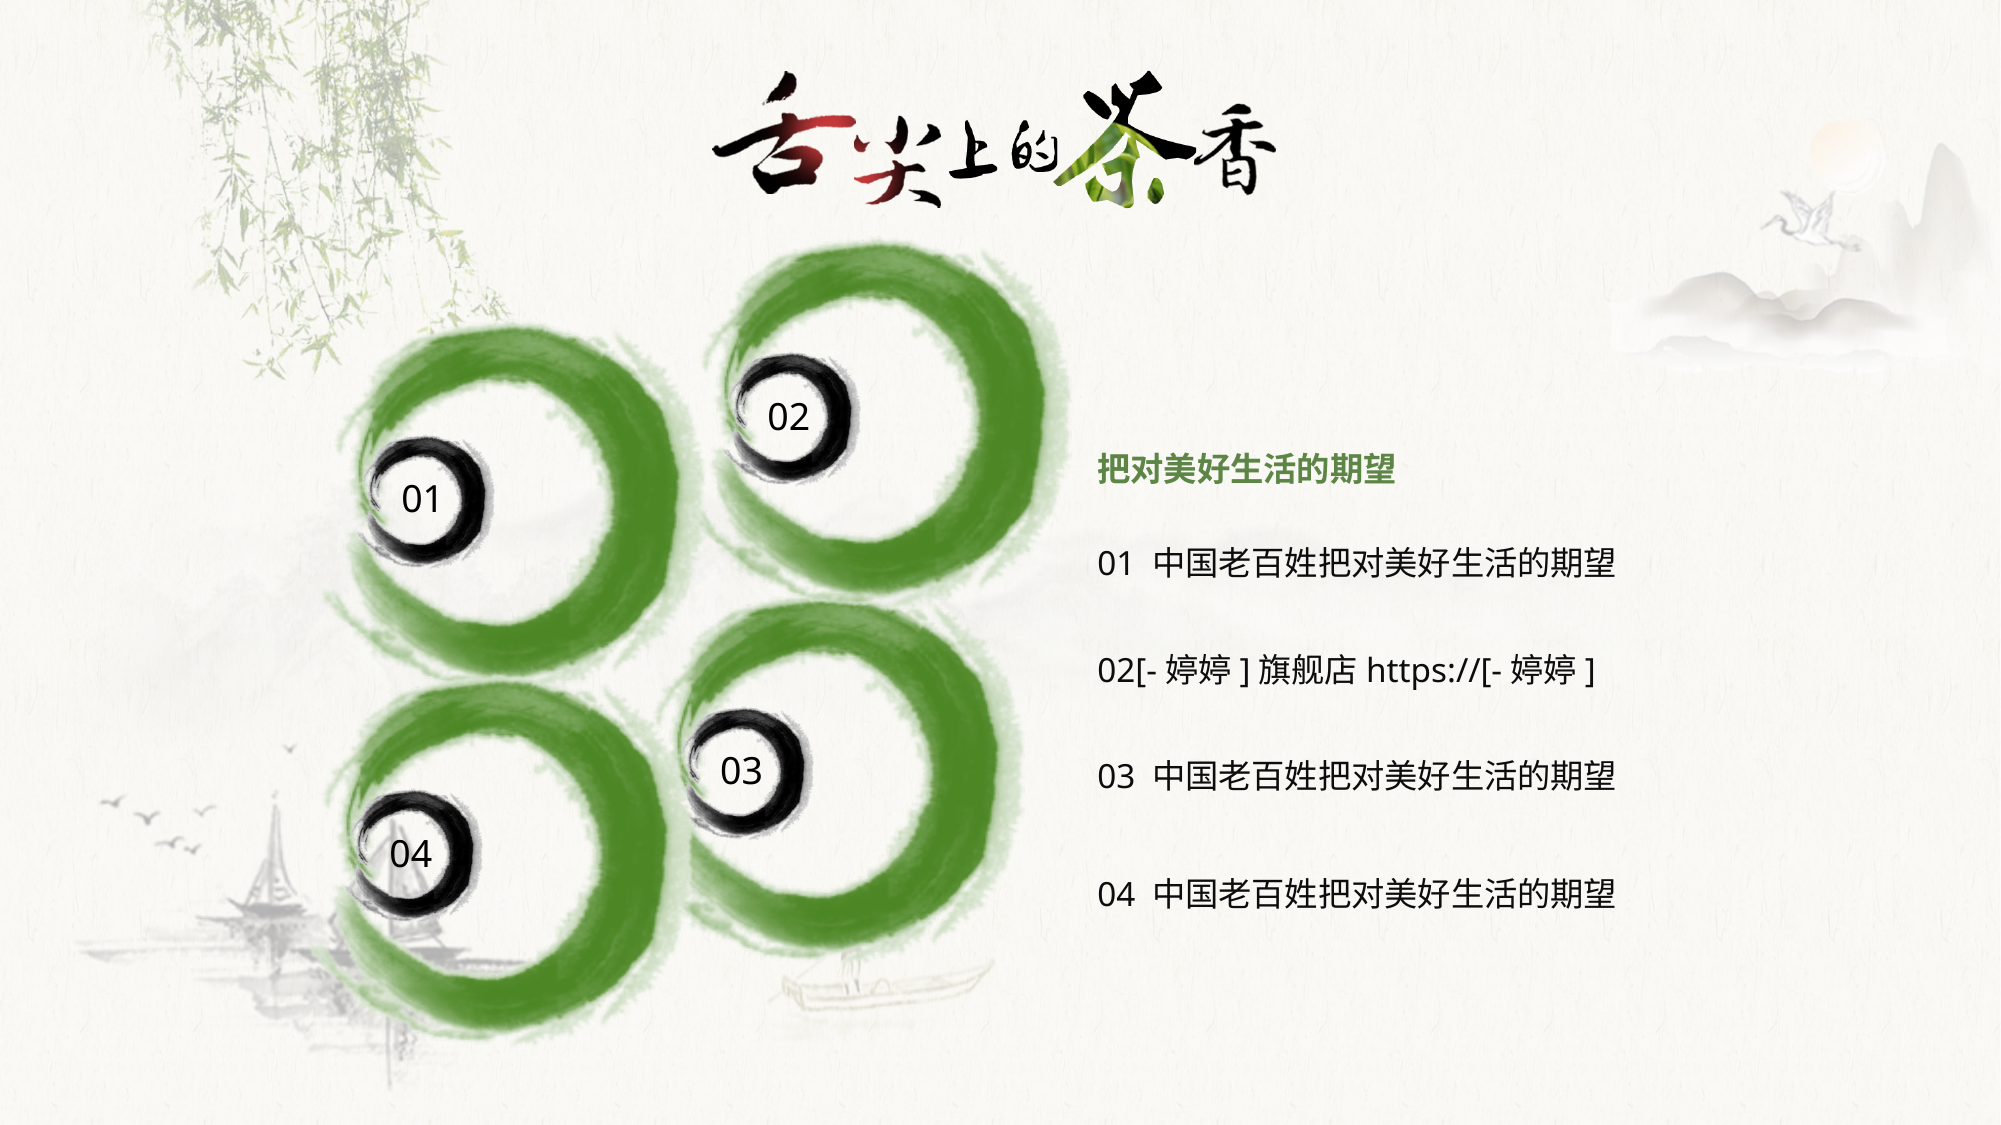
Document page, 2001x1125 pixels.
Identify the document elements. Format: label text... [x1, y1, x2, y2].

text_box 04 中国老百姓把对美好生活的期望 [1082, 845, 1721, 921]
text_box 03 中国老百姓把对美好生活的期望 [1082, 727, 1721, 803]
picture [291, 231, 1095, 1065]
picture [697, 11, 1303, 223]
text_box 把对美好生活的期望 [1095, 420, 1426, 496]
text_box 02[-婷婷]旗舰店https://[-婷婷] [1082, 621, 1721, 697]
text_box 01 中国老百姓把对美好生活的期望 [1095, 515, 1721, 590]
